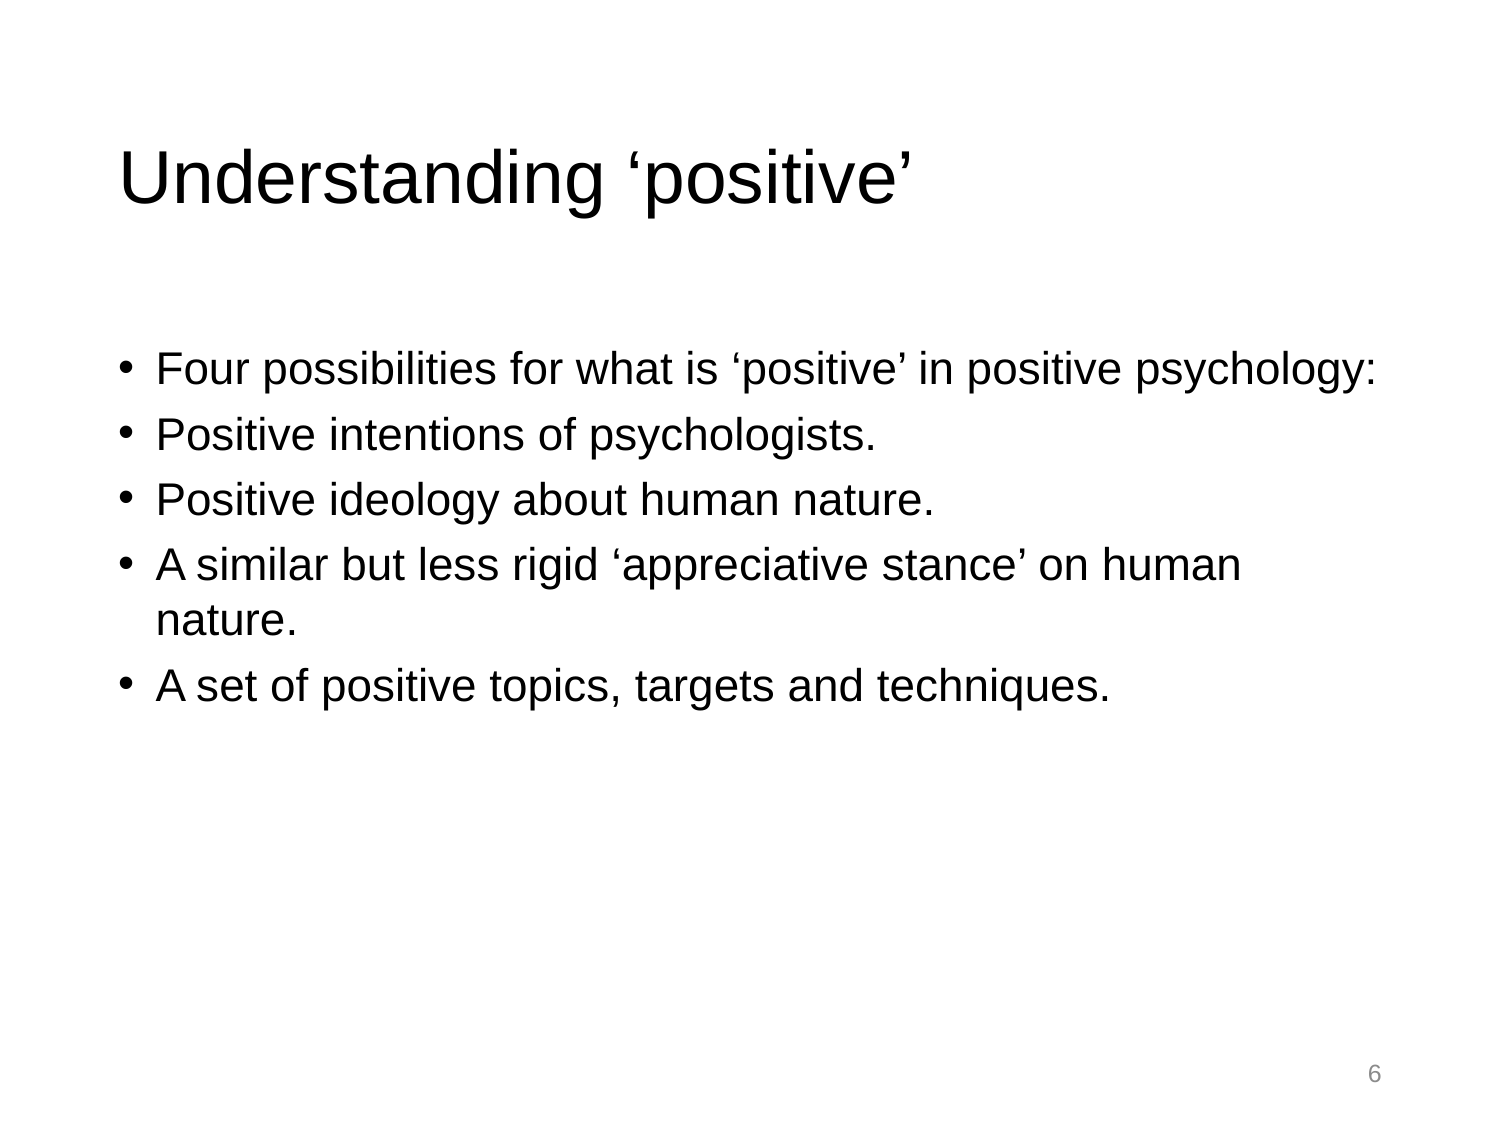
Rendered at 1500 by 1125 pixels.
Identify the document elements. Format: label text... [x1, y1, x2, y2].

title Understanding ‘positive’ [103, 70, 1397, 288]
slide_number 6 [1059, 1042, 1397, 1103]
list Four possibilities for what is ‘positive’ in positive psychology: Positive intentions of psychologists. Positive ideology about human nature. A similar but less rigid ‘appreciative stance’ on human nature. A set of positive topics, targets and techniques. [103, 331, 1397, 1013]
